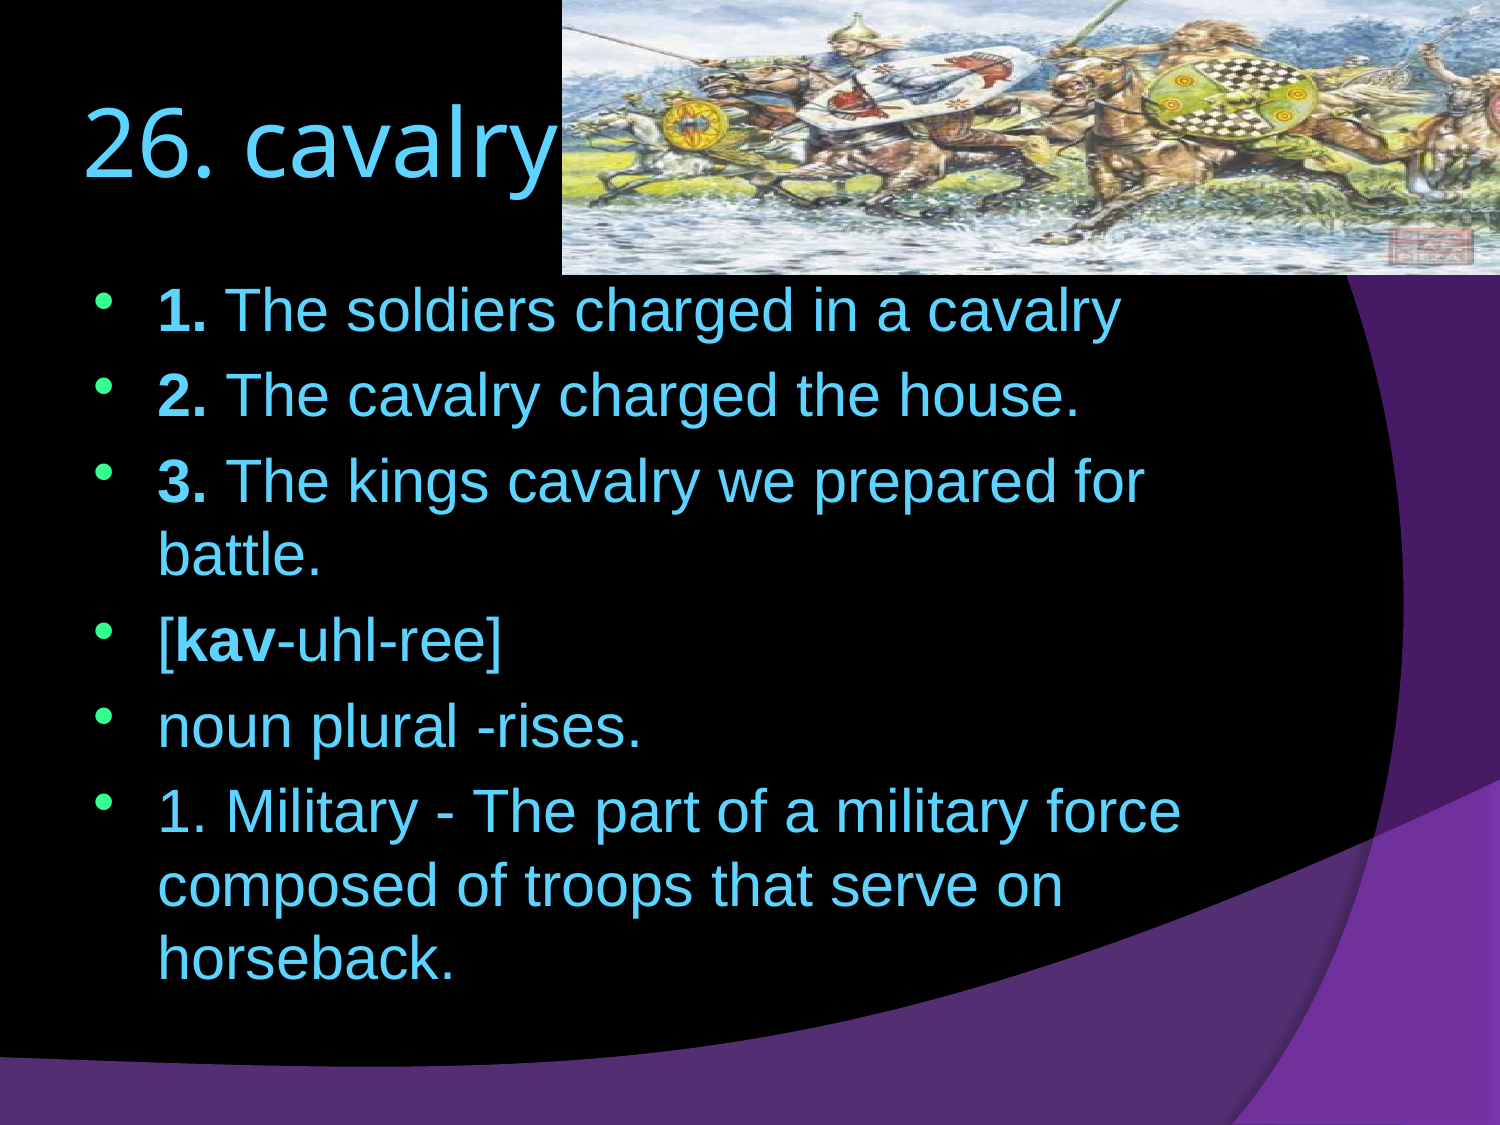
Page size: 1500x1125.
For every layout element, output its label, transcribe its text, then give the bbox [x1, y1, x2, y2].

title 26. cavalry [75, 45, 554, 233]
picture [562, 0, 1500, 276]
list 1. The soldiers charged in a cavalry 2. The cavalry charged the house. 3. The kings cavalry we prepared for battle. [kav-uhl-ree] noun plural -rises. 1. Military - The part of a military force composed of troops that serve on horseback. [75, 262, 1300, 1005]
